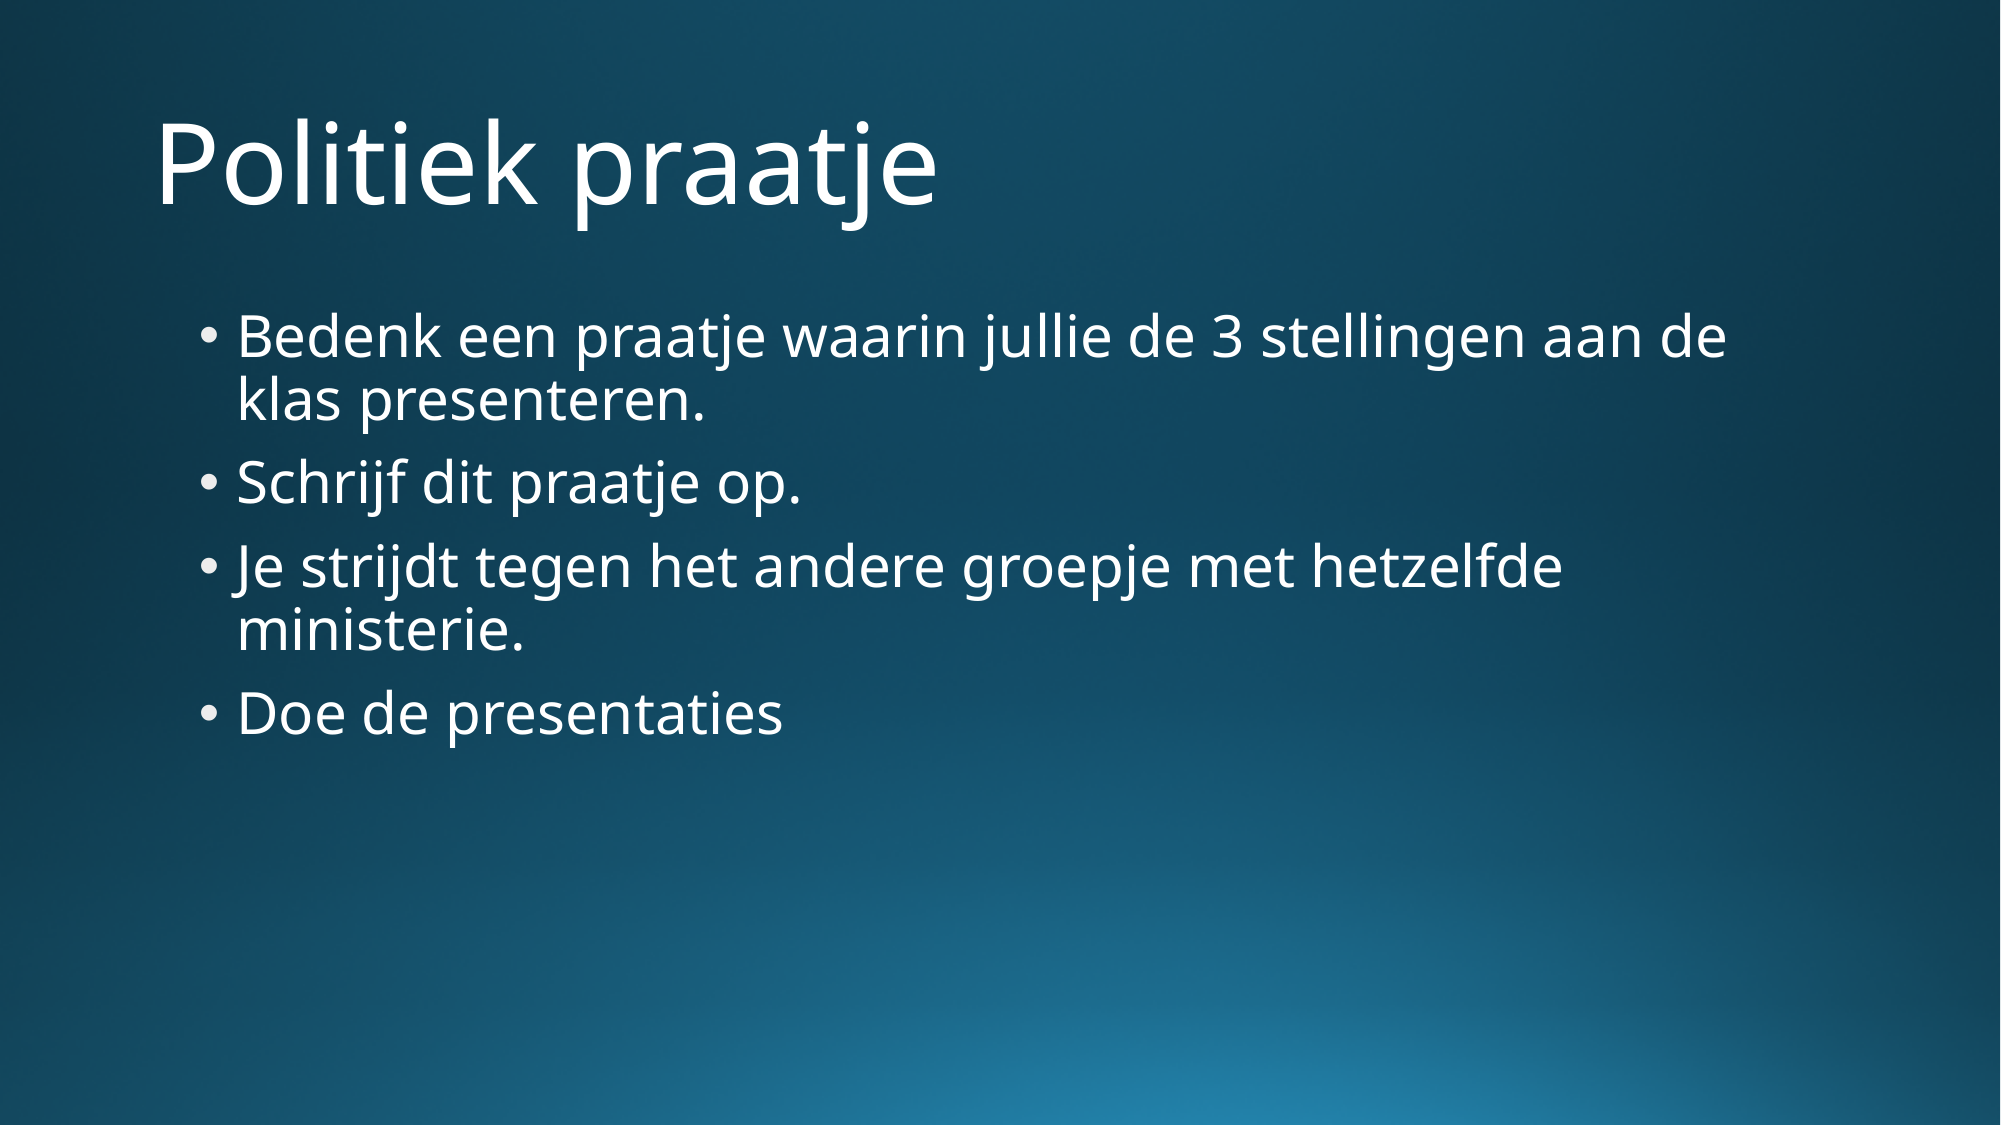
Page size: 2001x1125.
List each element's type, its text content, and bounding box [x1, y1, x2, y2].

list Bedenk een praatje waarin jullie de 3 stellingen aan de klas presenteren. Schrijf dit praatje op. Je strijdt tegen het andere groepje met hetzelfde ministerie. Doe de presentaties [183, 299, 1863, 1014]
picture [0, 0, 2001, 1125]
title Politiek praatje [137, 59, 1863, 278]
